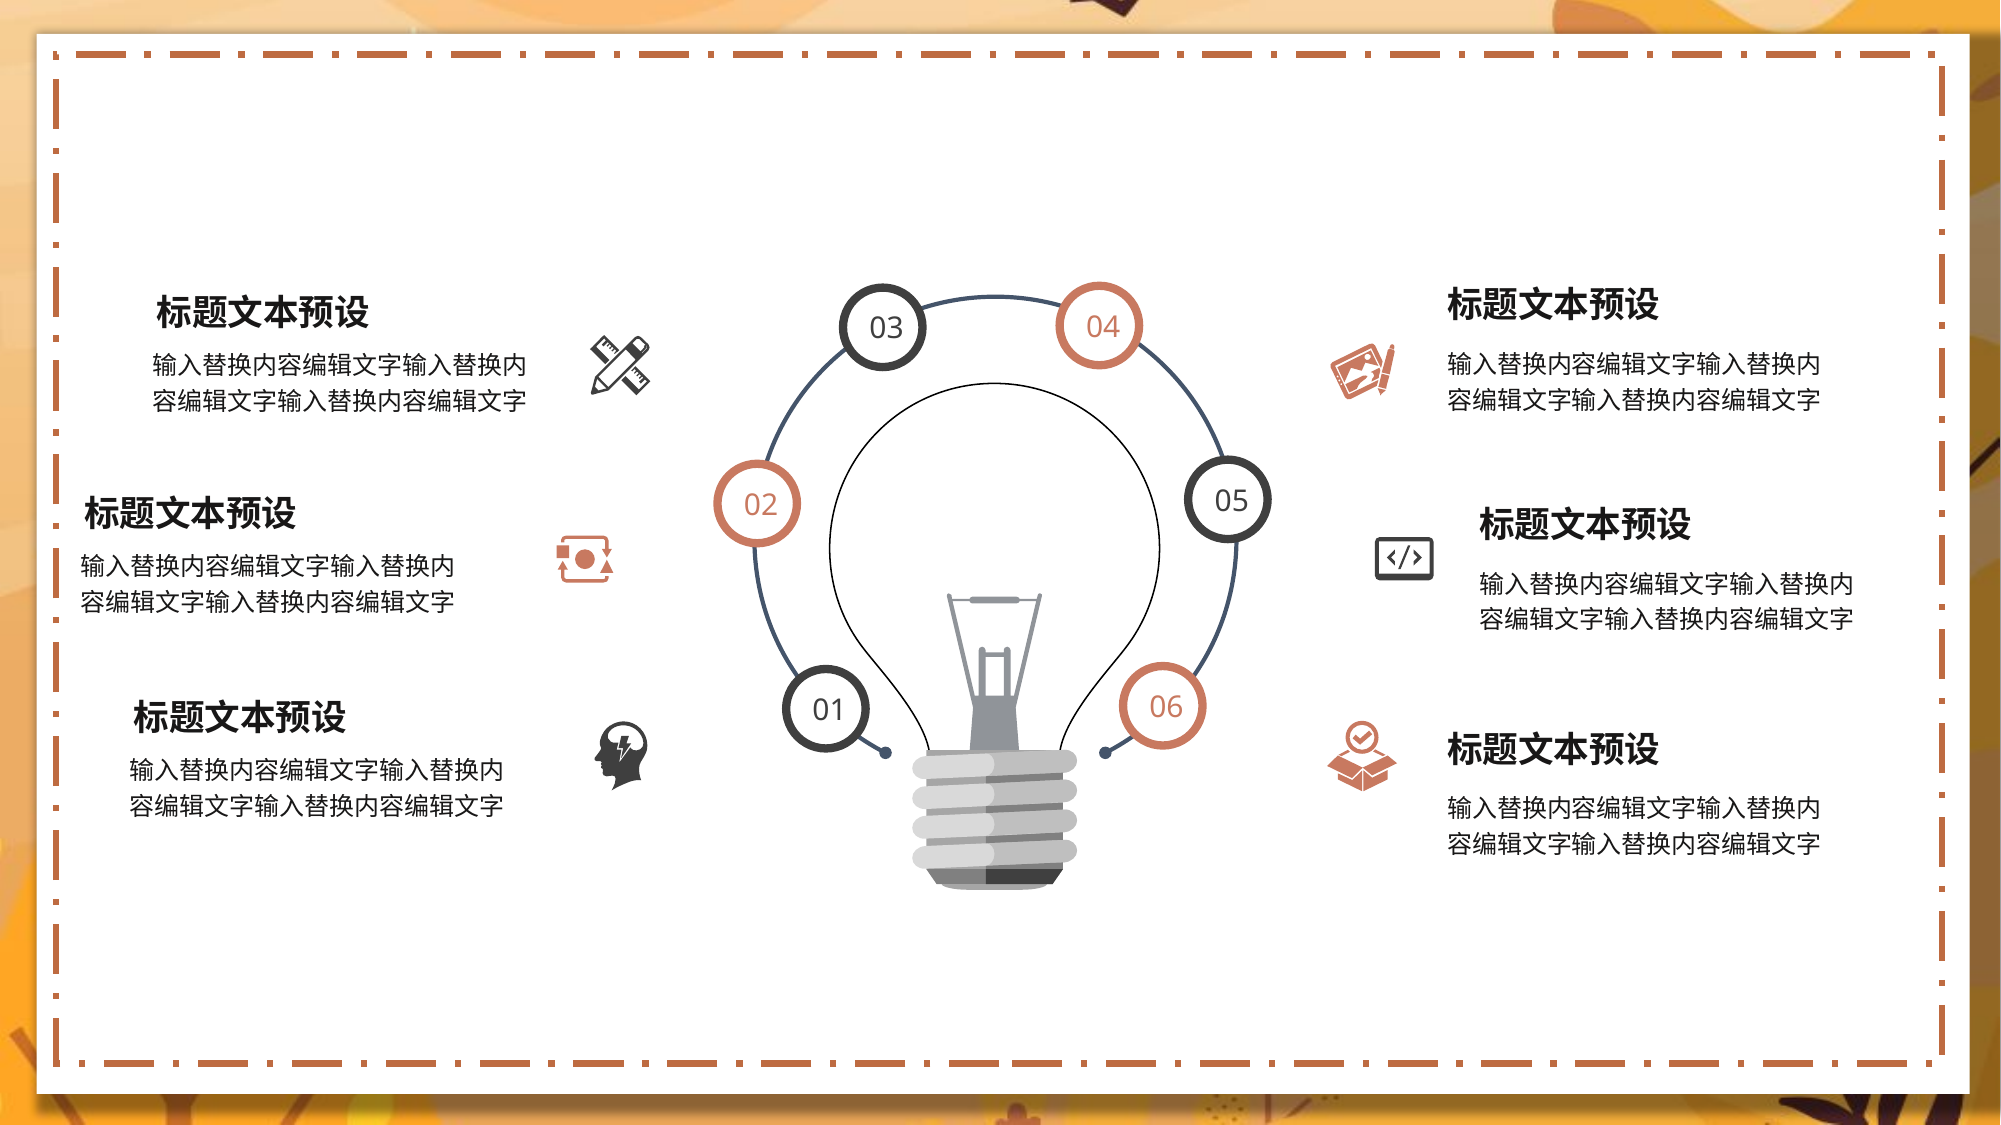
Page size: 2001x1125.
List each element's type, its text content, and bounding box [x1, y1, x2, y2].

text_box 输入替换内容编辑文字输入替换内容编辑文字输入替换内容编辑文字 [1464, 554, 1881, 647]
text_box 标题文本预设 [142, 282, 503, 341]
text_box 标题文本预设 [69, 483, 431, 542]
text_box 输入替换内容编辑文字输入替换内容编辑文字输入替换内容编辑文字 [1434, 779, 1849, 872]
text_box 输入替换内容编辑文字输入替换内容编辑文字输入替换内容编辑文字 [115, 740, 532, 833]
picture [0, 0, 2000, 1125]
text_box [556, 285, 1434, 890]
text_box 输入替换内容编辑文字输入替换内容编辑文字输入替换内容编辑文字 [65, 536, 482, 629]
text_box 标题文本预设 [1432, 274, 1793, 333]
text_box 标题文本预设 [119, 687, 480, 746]
text_box 标题文本预设 [1464, 494, 1825, 552]
text_box 输入替换内容编辑文字输入替换内容编辑文字输入替换内容编辑文字 [1434, 335, 1849, 427]
text_box 标题文本预设 [1434, 719, 1793, 777]
text_box 输入替换内容编辑文字输入替换内容编辑文字输入替换内容编辑文字 [138, 335, 555, 428]
